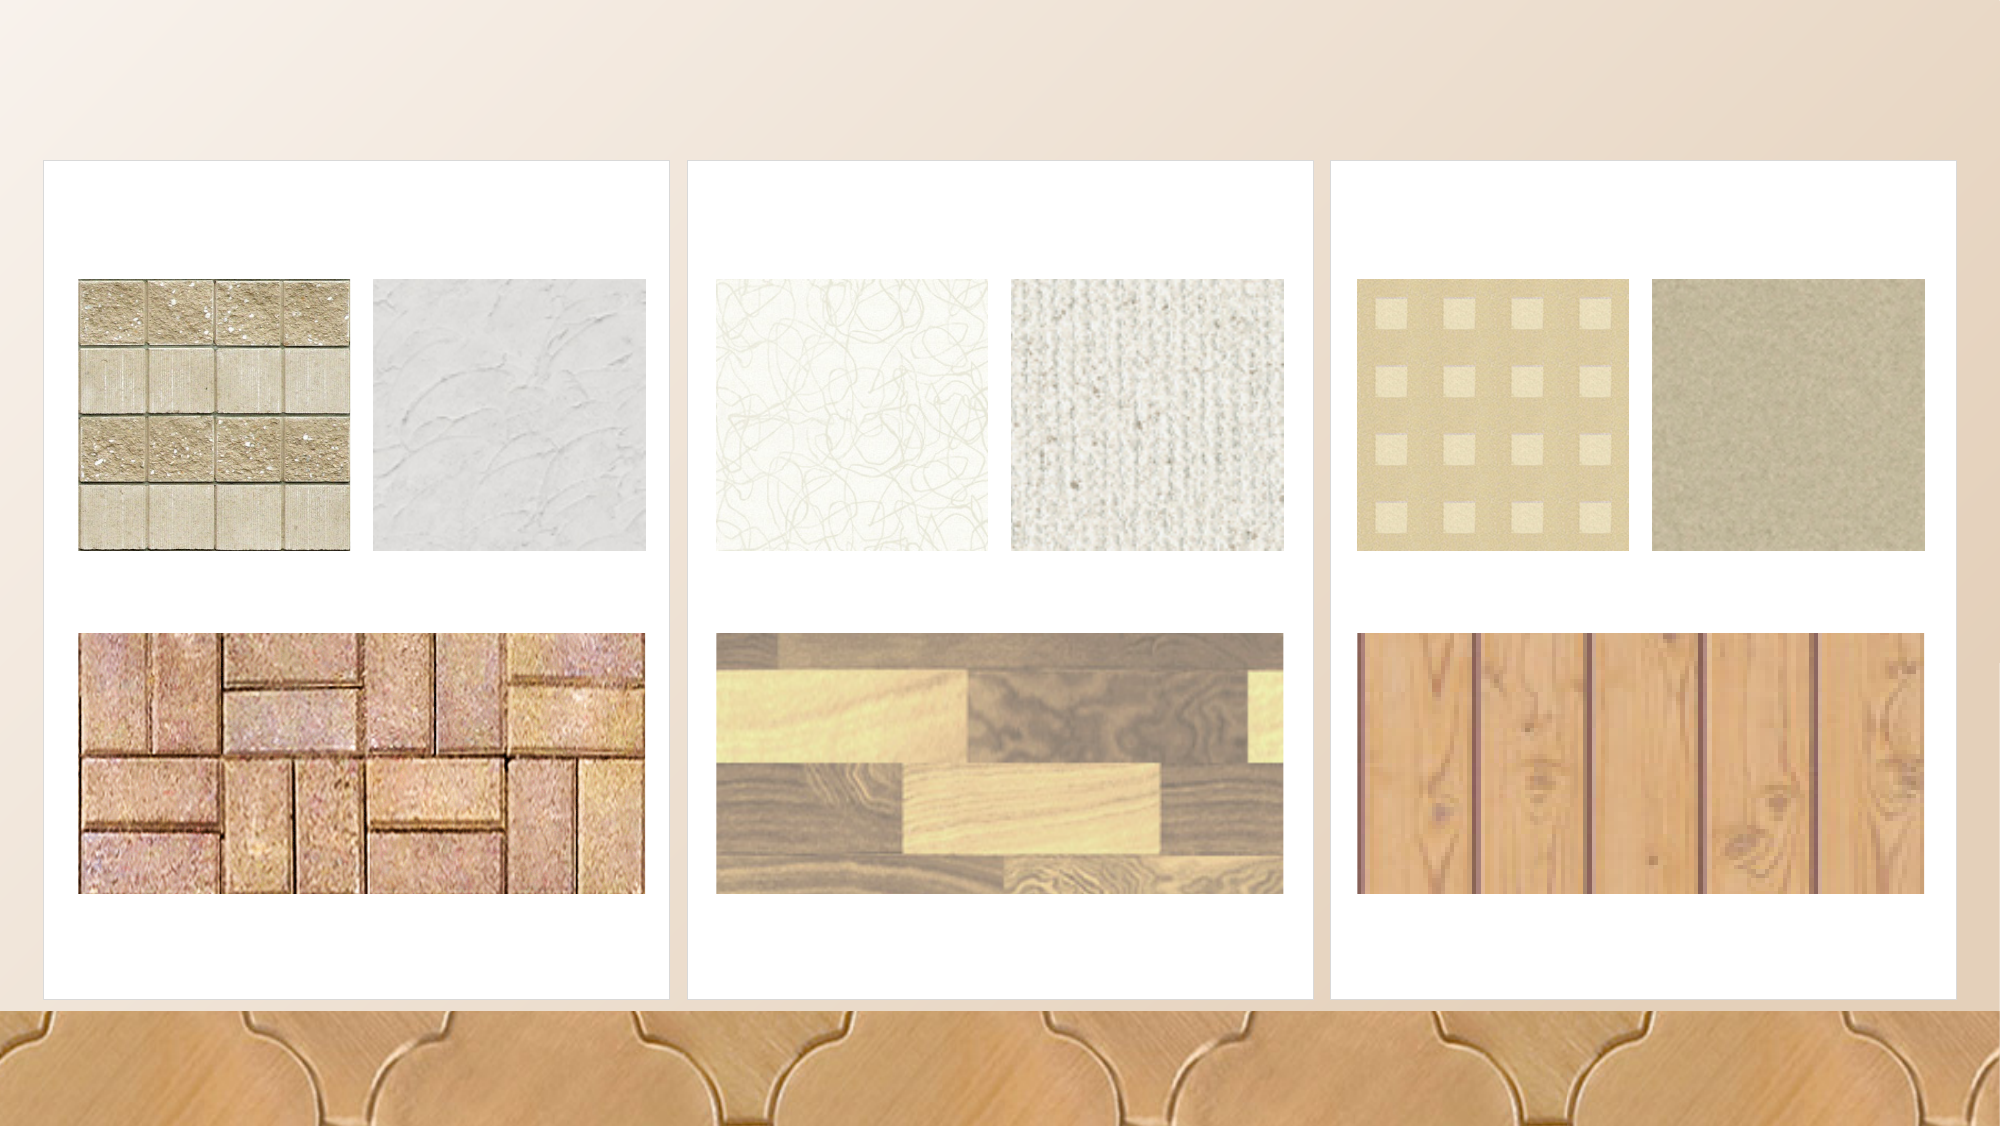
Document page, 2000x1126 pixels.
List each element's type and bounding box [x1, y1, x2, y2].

picture [1652, 278, 1925, 551]
text_box [41, 159, 671, 1002]
picture [716, 278, 989, 551]
text_box [1328, 159, 1958, 1002]
picture [1356, 633, 1925, 894]
picture [78, 633, 646, 894]
picture [716, 633, 1284, 894]
picture [373, 278, 646, 551]
text_box [686, 159, 1316, 1002]
picture [78, 278, 351, 551]
picture [0, 1011, 2000, 1126]
picture [1356, 278, 1630, 551]
picture [1011, 278, 1284, 551]
